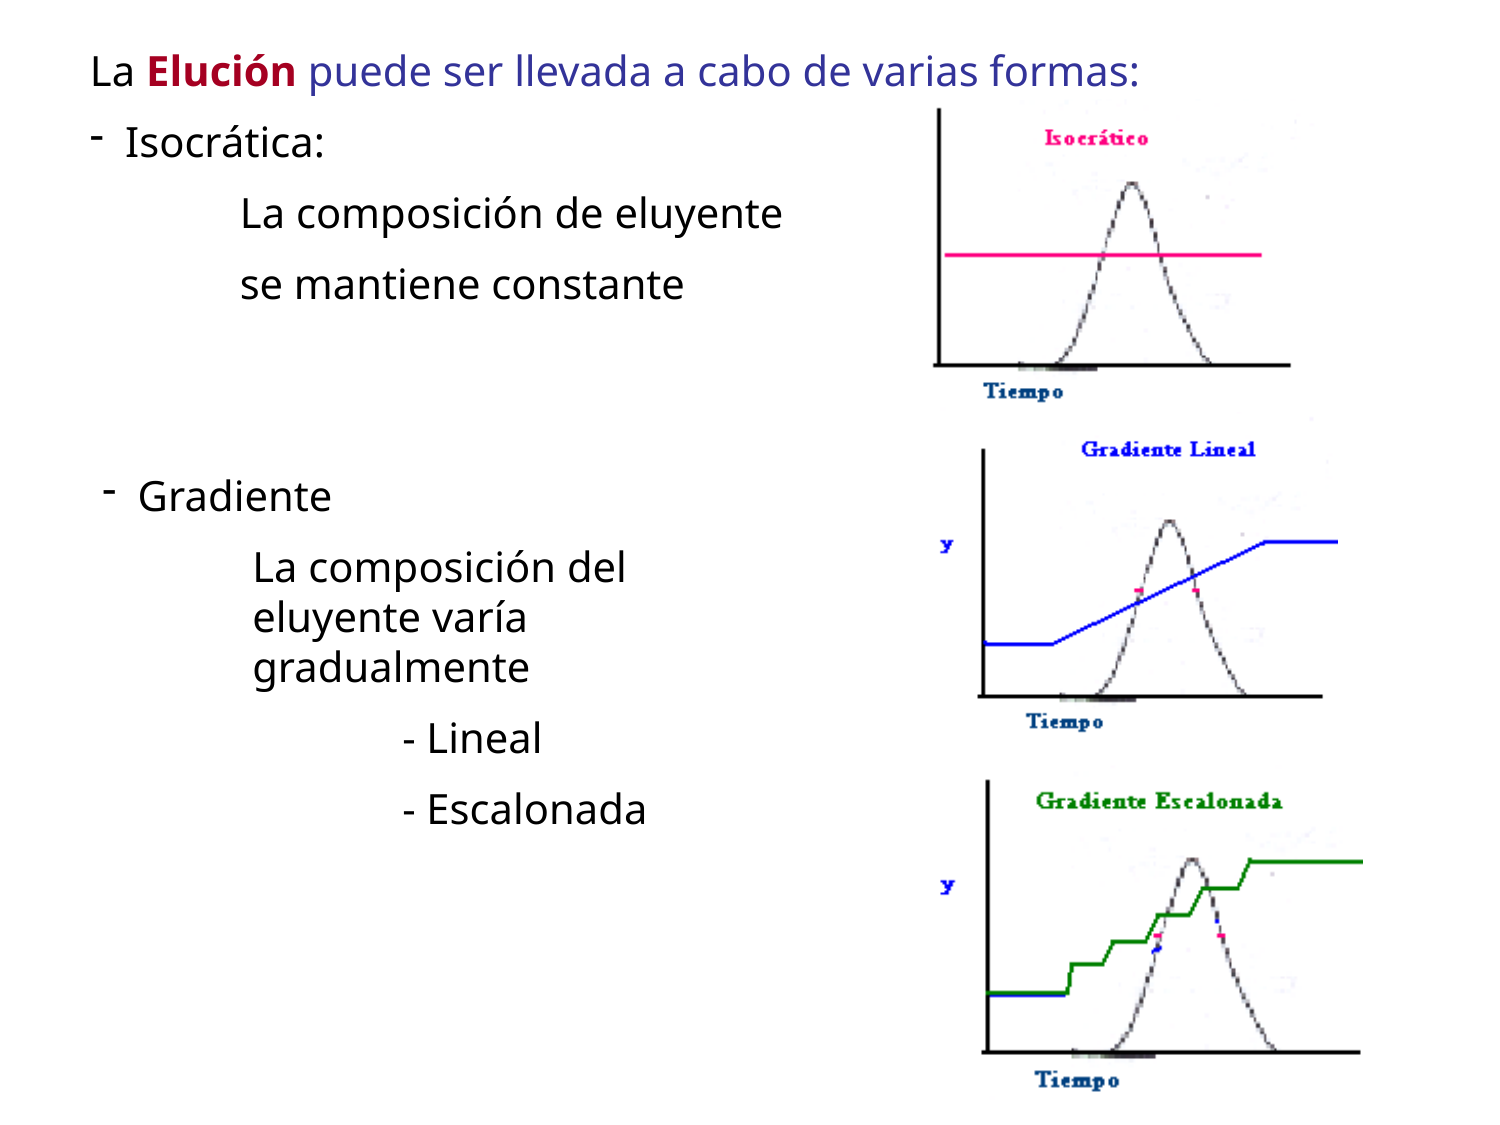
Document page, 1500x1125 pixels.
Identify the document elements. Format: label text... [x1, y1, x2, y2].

text_box La Elución puede ser llevada a cabo de varias formas: Isocrática: La composición de eluyente se mantiene constante [74, 37, 1350, 315]
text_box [924, 99, 1324, 411]
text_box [937, 762, 1363, 1100]
text_box Gradiente La composición del eluyente varía gradualmente - Lineal - Escalonada [87, 462, 813, 903]
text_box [924, 412, 1338, 737]
